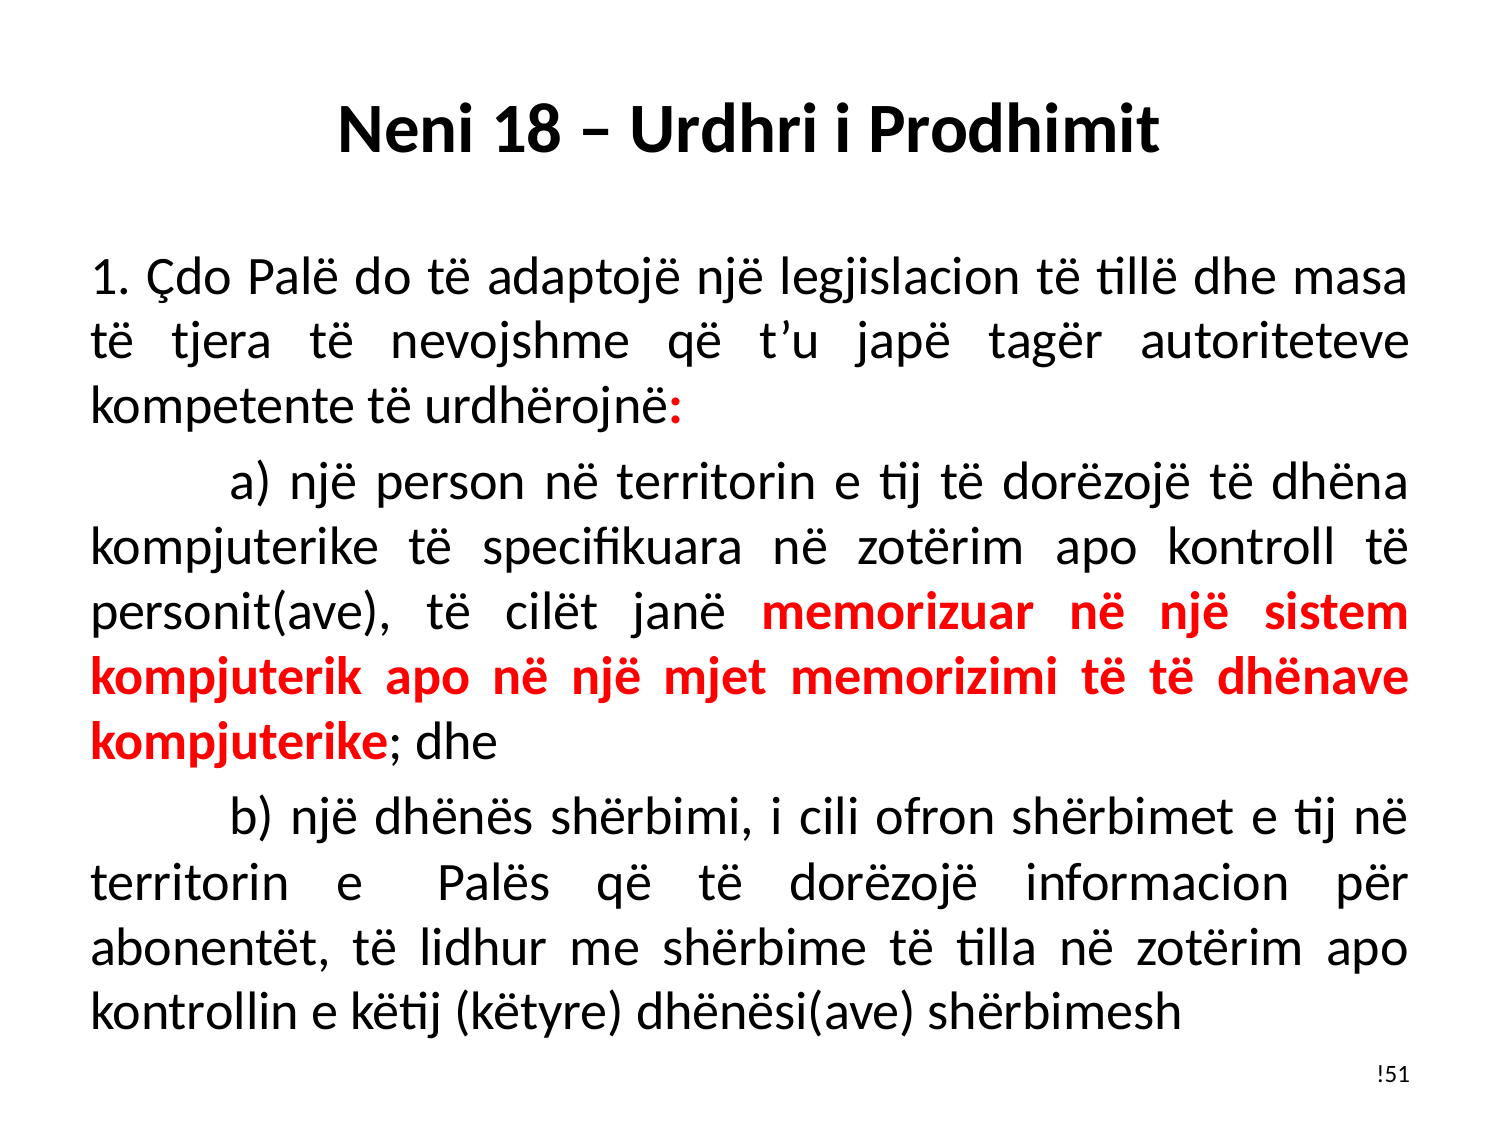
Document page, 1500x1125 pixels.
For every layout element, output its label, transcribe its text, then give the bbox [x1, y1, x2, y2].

slide_number !51 [1074, 1042, 1425, 1103]
list 1. Çdo Palë do të adaptojë një legjislacion të tillë dhe masa të tjera të nevojshme që t’u japë tagër autoriteteve kompetente të urdhërojnë: a) një person në territorin e tij të dorëzojë të dhëna kompjuterike të specifikuara në zotërim apo kontroll të personit(ave), të cilët janë memorizuar në një sistem kompjuterik apo në një mjet memorizimi të të dhënave kompjuterike; dhe b) një dhënës shërbimi, i cili ofron shërbimet e tij në territorin e Palës që të dorëzojë informacion për abonentët, të lidhur me shërbime të tilla në zotërim apo kontrollin e këtij (këtyre) dhënësi(ave) shërbimesh [74, 232, 1426, 1053]
title Neni 18 – Urdhri i Prodhimit [74, 44, 1426, 204]
